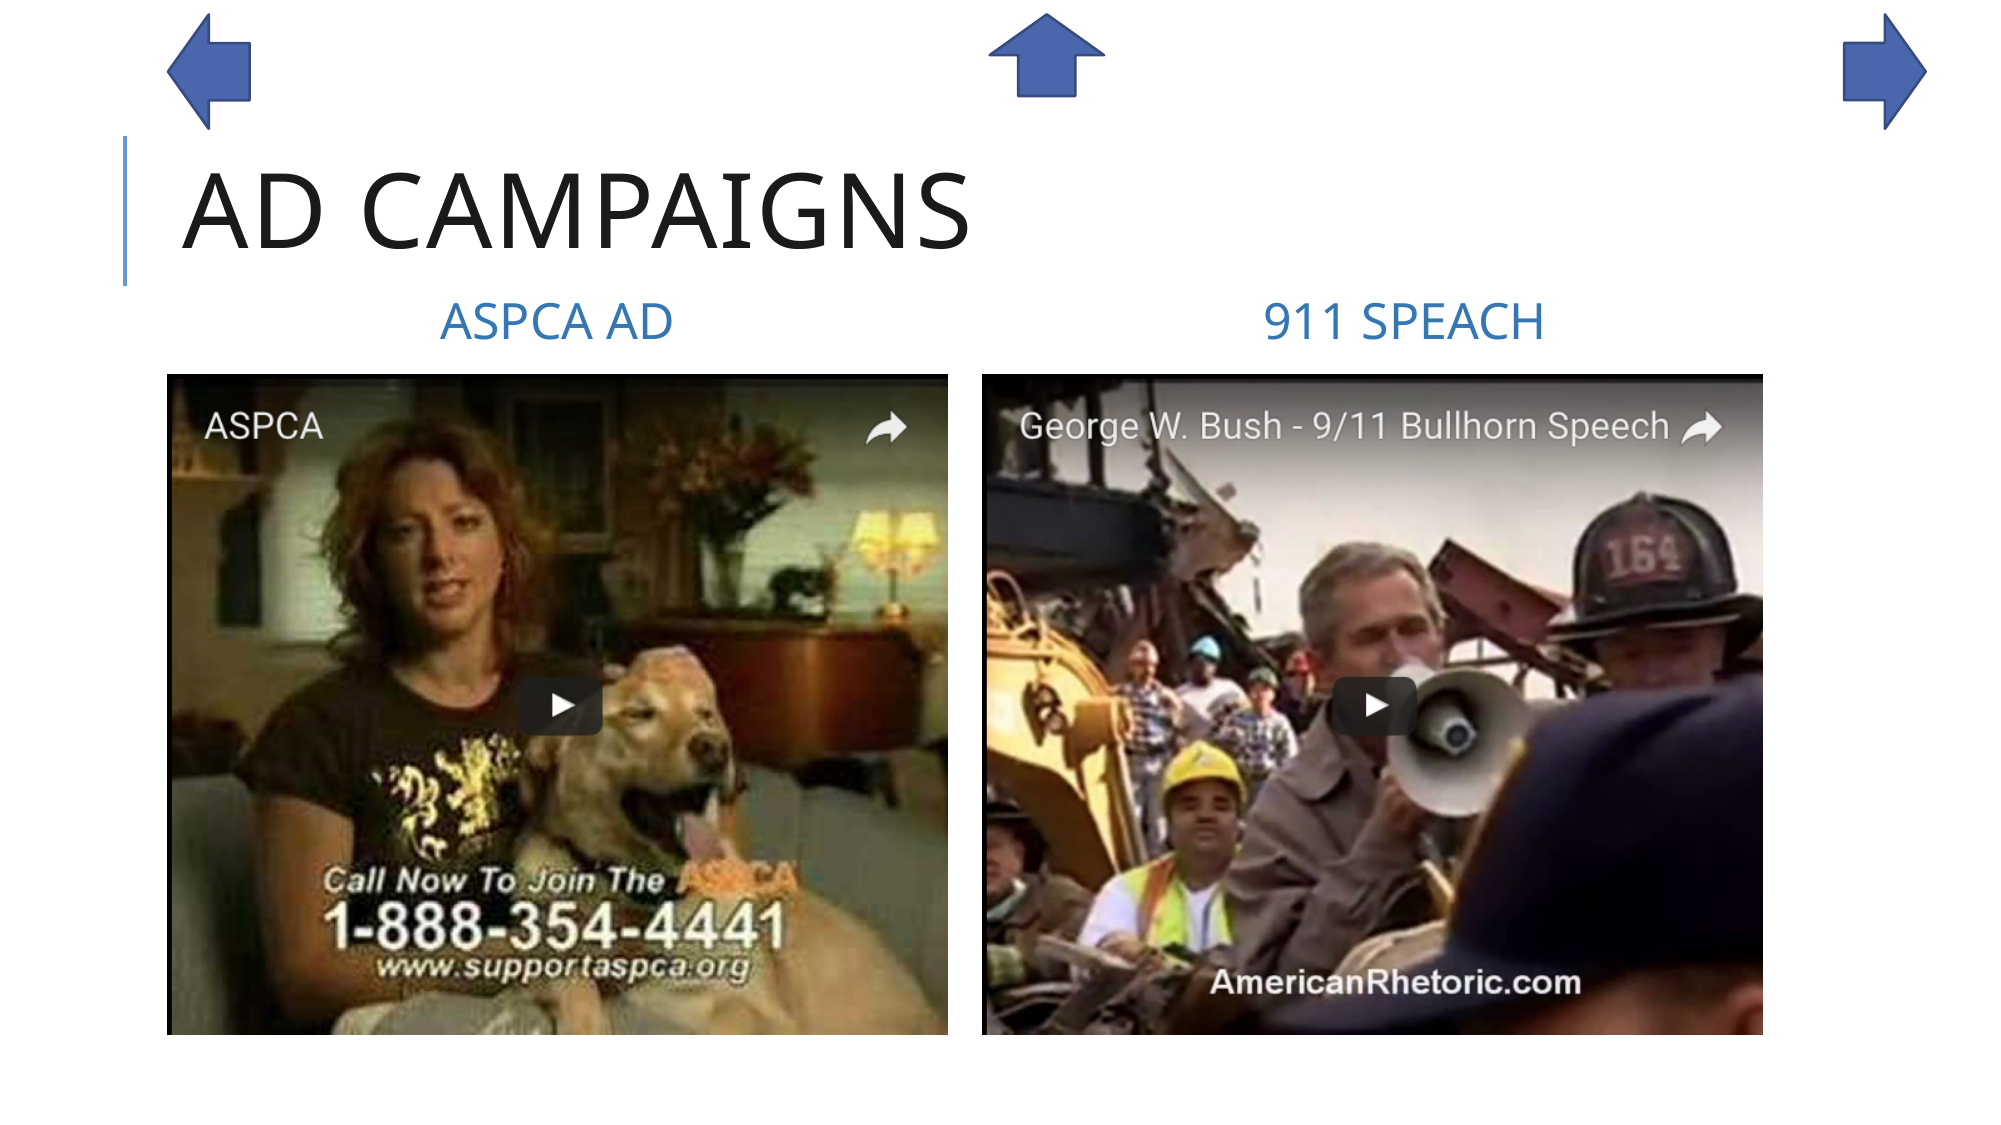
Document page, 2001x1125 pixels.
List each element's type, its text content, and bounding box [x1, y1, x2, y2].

title Ad Campaigns [168, 96, 1763, 342]
text_box 911 SPEACH [1248, 281, 1562, 357]
picture [167, 374, 948, 1035]
text_box ASPCA AD [425, 281, 691, 357]
text_box [166, 13, 251, 131]
text_box [1842, 13, 1927, 131]
text_box [988, 13, 1106, 98]
picture [982, 374, 1763, 1035]
